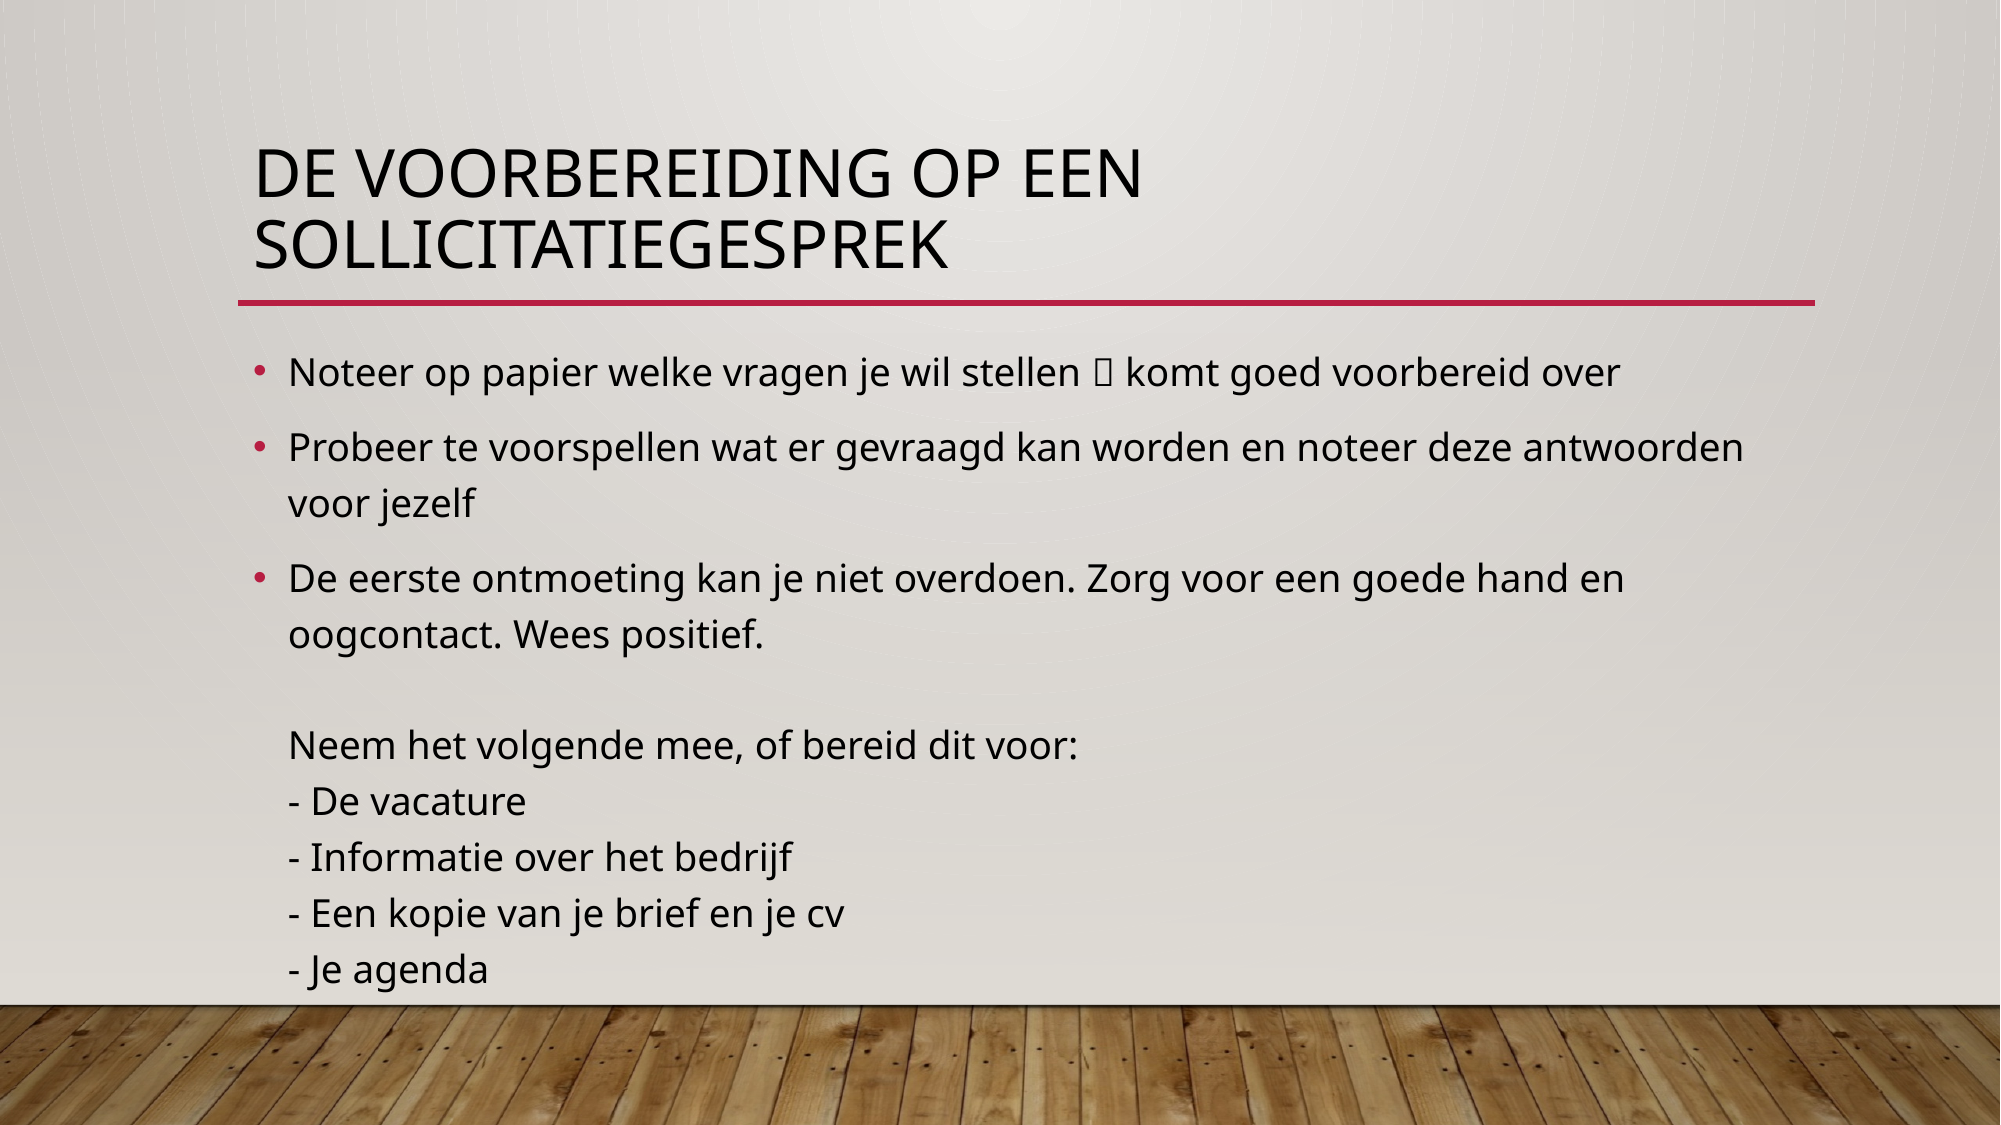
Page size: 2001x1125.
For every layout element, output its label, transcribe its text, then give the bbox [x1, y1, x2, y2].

title De voorbereiding op een sollicitatiegesprek [238, 131, 1814, 305]
picture [0, 1005, 2000, 1125]
list Noteer op papier welke vragen je wil stellen  komt goed voorbereid over Probeer te voorspellen wat er gevraagd kan worden en noteer deze antwoorden voor jezelf De eerste ontmoeting kan je niet overdoen. Zorg voor een goede hand en oogcontact. Wees positief. Neem het volgende mee, of bereid dit voor: - De vacature - Informatie over het bedrijf - Een kopie van je brief en je cv - Je agenda [238, 330, 1814, 1003]
